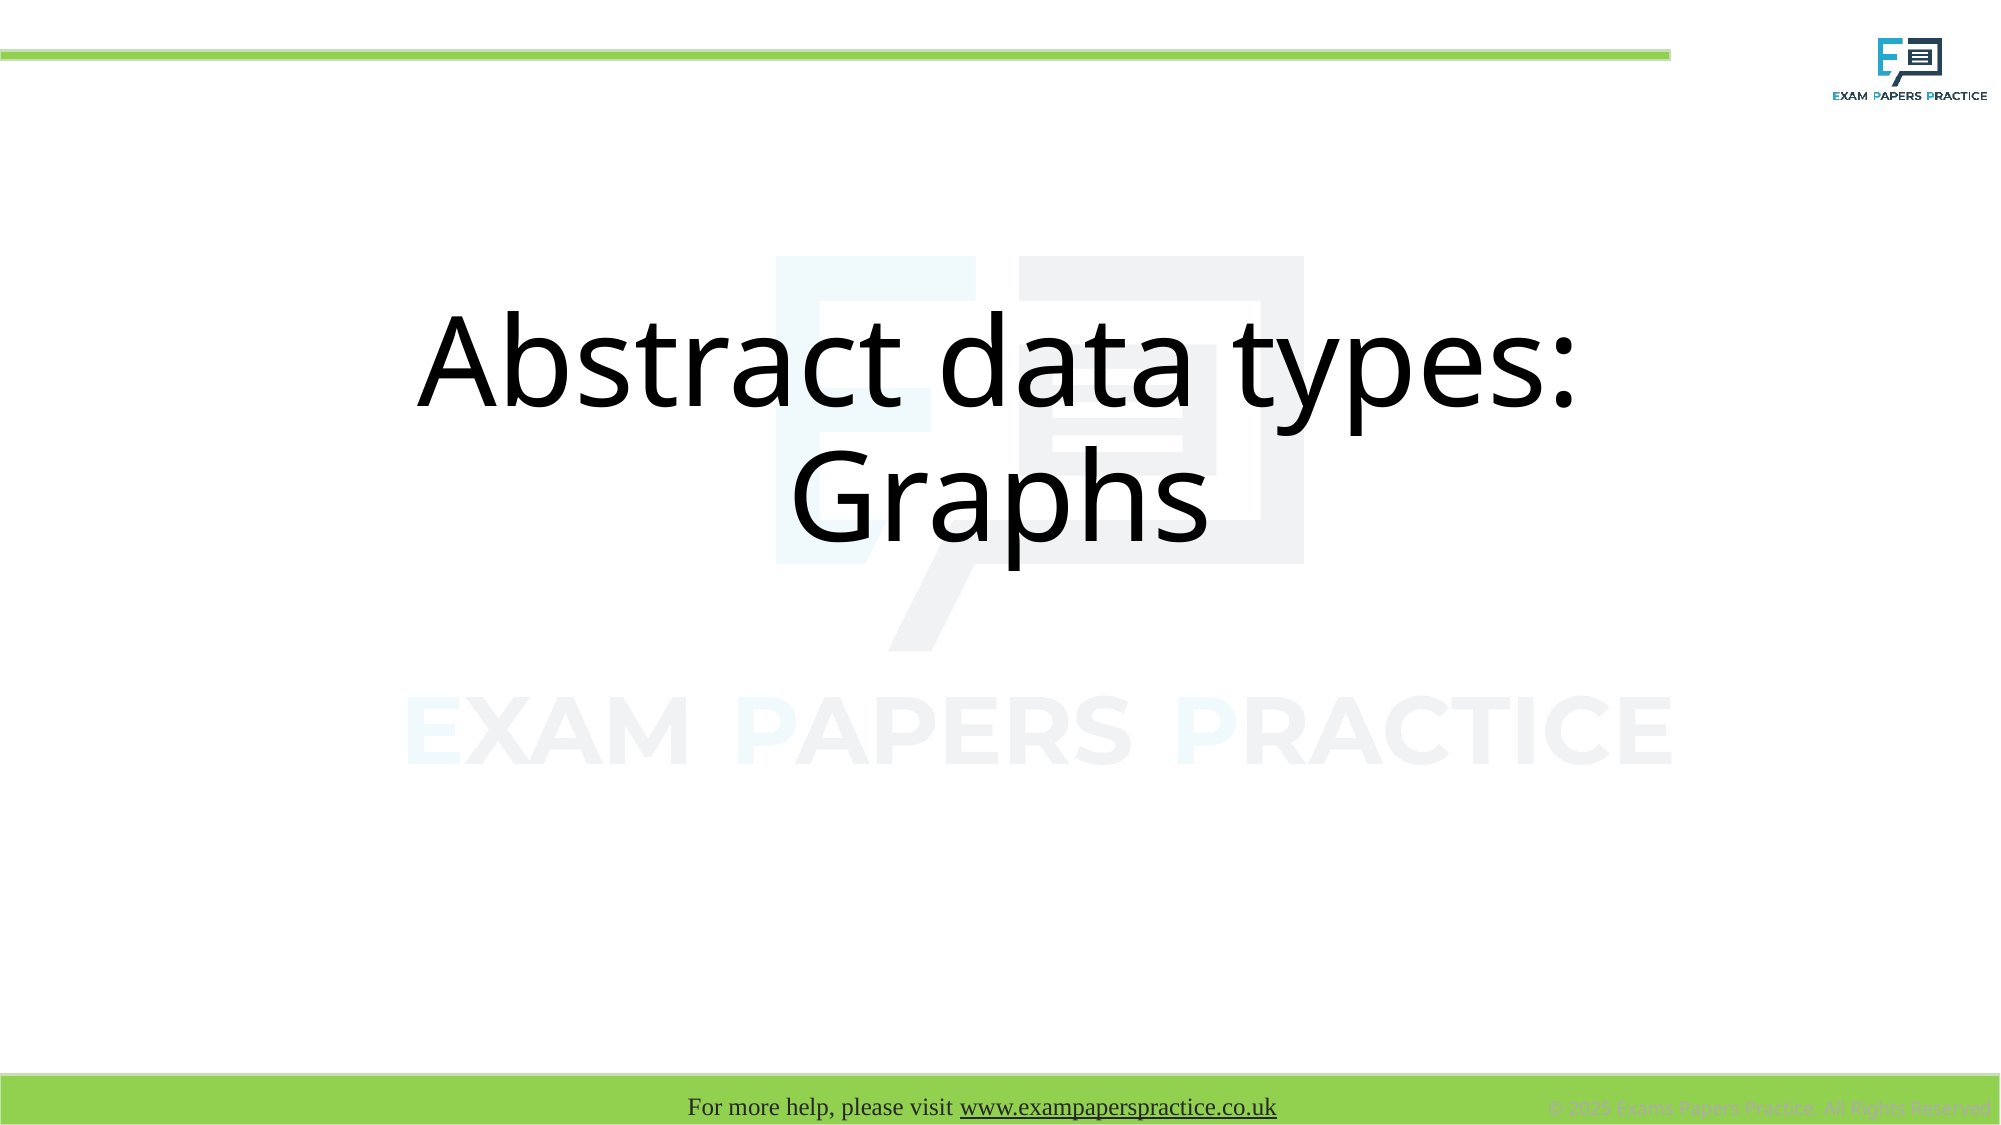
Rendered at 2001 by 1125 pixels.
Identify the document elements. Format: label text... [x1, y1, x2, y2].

title Abstract data types: Graphs [249, 184, 1750, 576]
